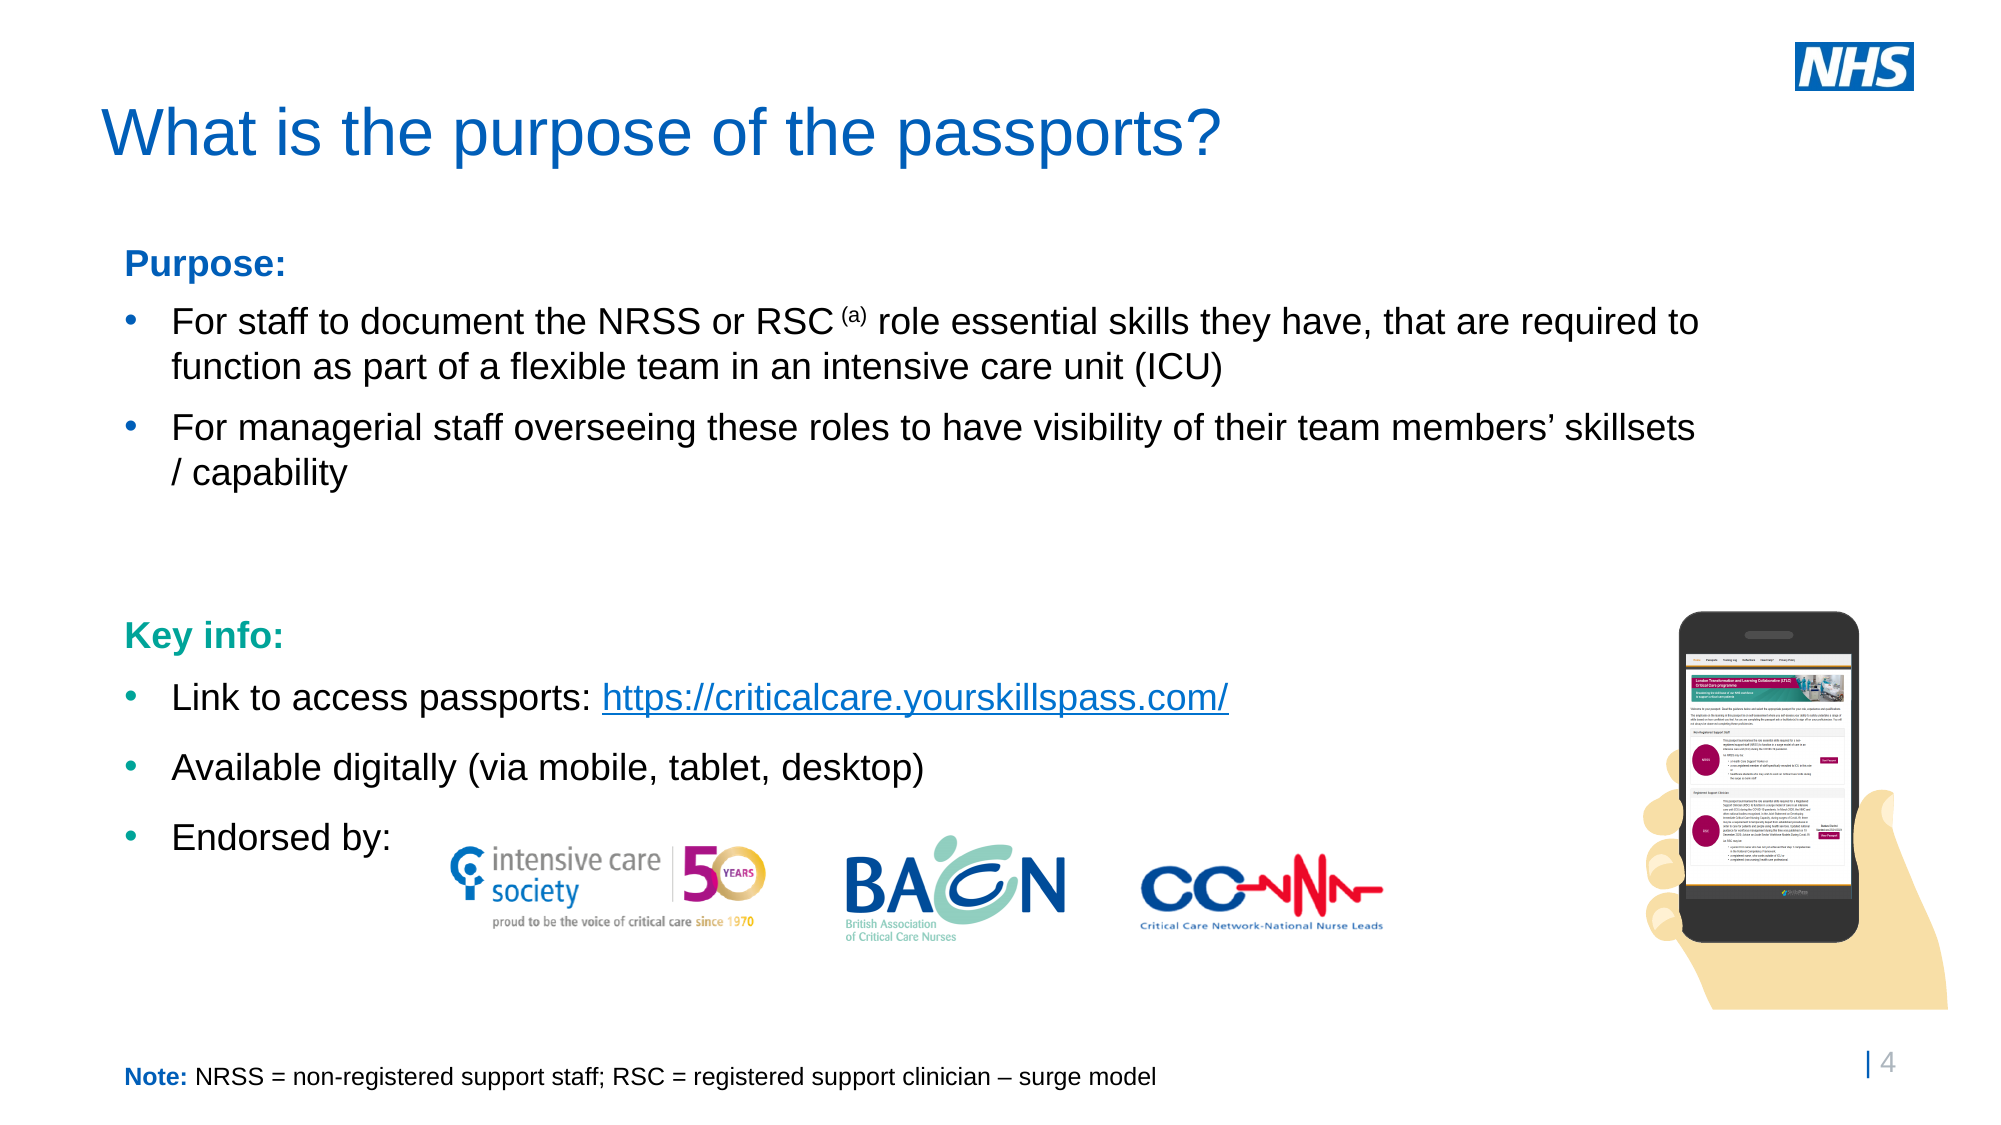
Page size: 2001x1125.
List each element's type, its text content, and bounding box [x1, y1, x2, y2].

title What is the purpose of the passports? [86, 90, 1914, 191]
picture [1795, 42, 1914, 90]
text_box Note: NRSS = non-registered support staff; RSC = registered support clinician – surge model [109, 1052, 1600, 1098]
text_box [1641, 611, 1949, 1010]
picture [836, 820, 1085, 960]
text_box Purpose: For staff to document the NRSS or RSC (a) role essential skills they have, that are required to function as part of a flexible team in an intensive care unit (ICU) For managerial staff overseeing these roles to have visibility of their team members’ skillsets / capability [108, 231, 1721, 367]
picture [1119, 843, 1430, 950]
picture [419, 830, 814, 963]
text_box Key info: Link to access passports: https://criticalcare.yourskillspass.com/ Available digitally (via mobile, tablet, desktop) Endorsed by: [108, 603, 1914, 739]
